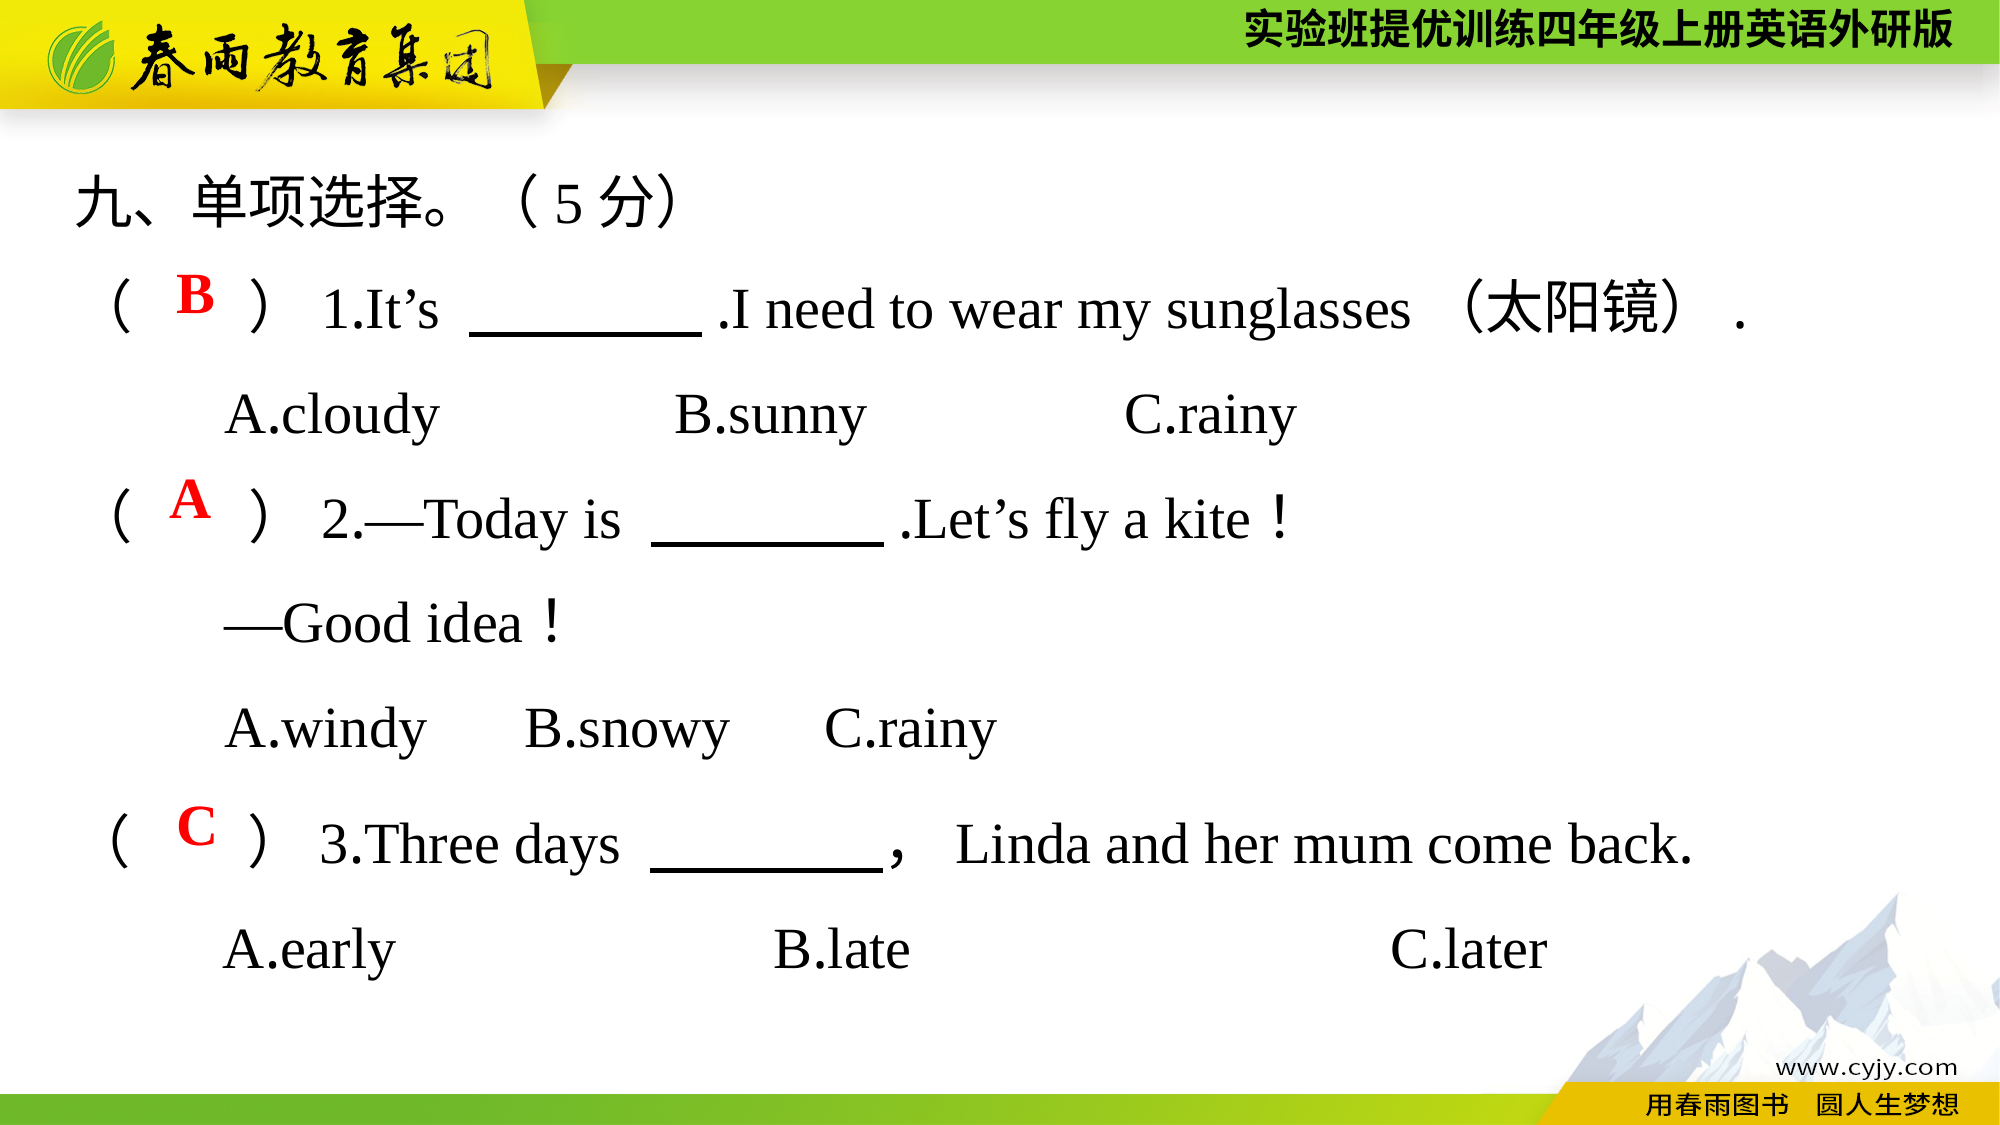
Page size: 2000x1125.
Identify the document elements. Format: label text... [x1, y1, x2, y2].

text_box （ ）3.Three days ，Linda and her mum come back. A.early B.late C.later [57, 763, 1942, 989]
text_box C [161, 780, 234, 865]
picture [0, 0, 2000, 1125]
list 九、单项选择。（5分） （ ）1.It’s .I need to wear my sunglasses（太阳镜）. A.cloudy B.sunny C.rainy （ ）2.—Today is .Let’s fly a kite！ —Good idea！ A.windy B.snowy C.rainy [59, 122, 1944, 761]
text_box A [154, 453, 227, 538]
text_box B [161, 247, 231, 333]
